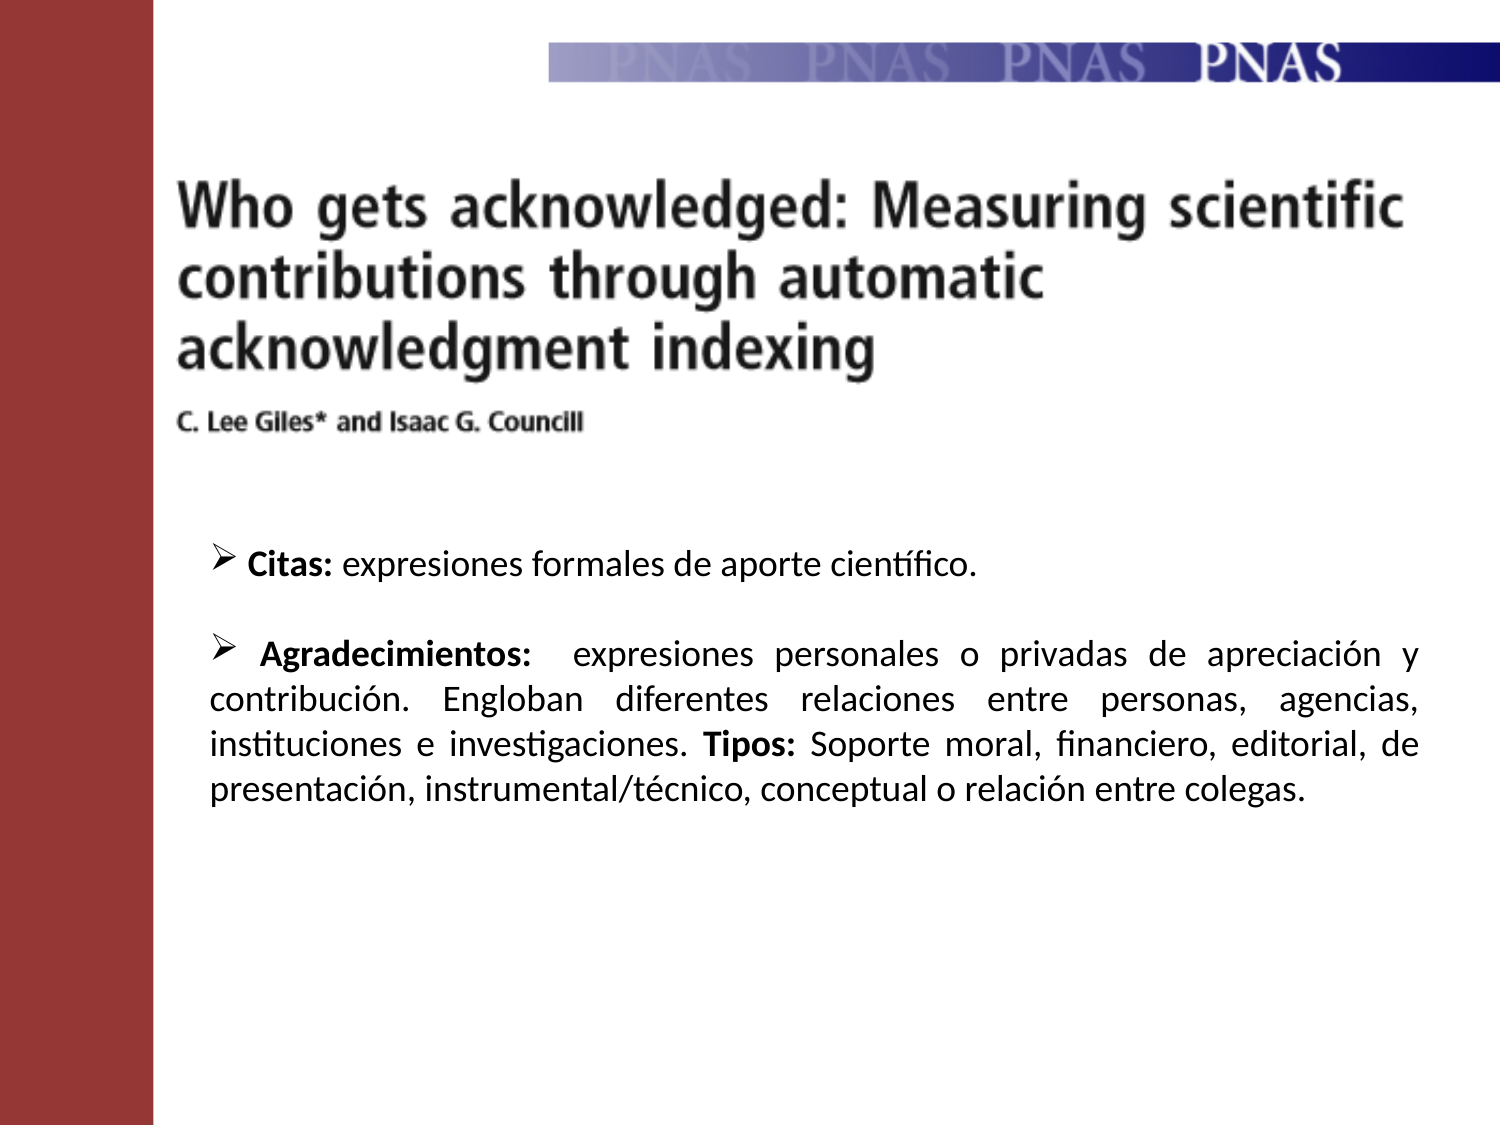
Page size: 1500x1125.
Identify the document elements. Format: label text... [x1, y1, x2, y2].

text_box Citas: expresiones formales de aporte científico. Agradecimientos: expresiones personales o privadas de apreciación y contribución. Engloban diferentes relaciones entre personas, agencias, instituciones e investigaciones. Tipos: Soporte moral, financiero, editorial, de presentación, instrumental/técnico, conceptual o relación entre colegas. [194, 531, 1435, 867]
text_box [0, 0, 155, 1125]
picture [147, 0, 1500, 540]
